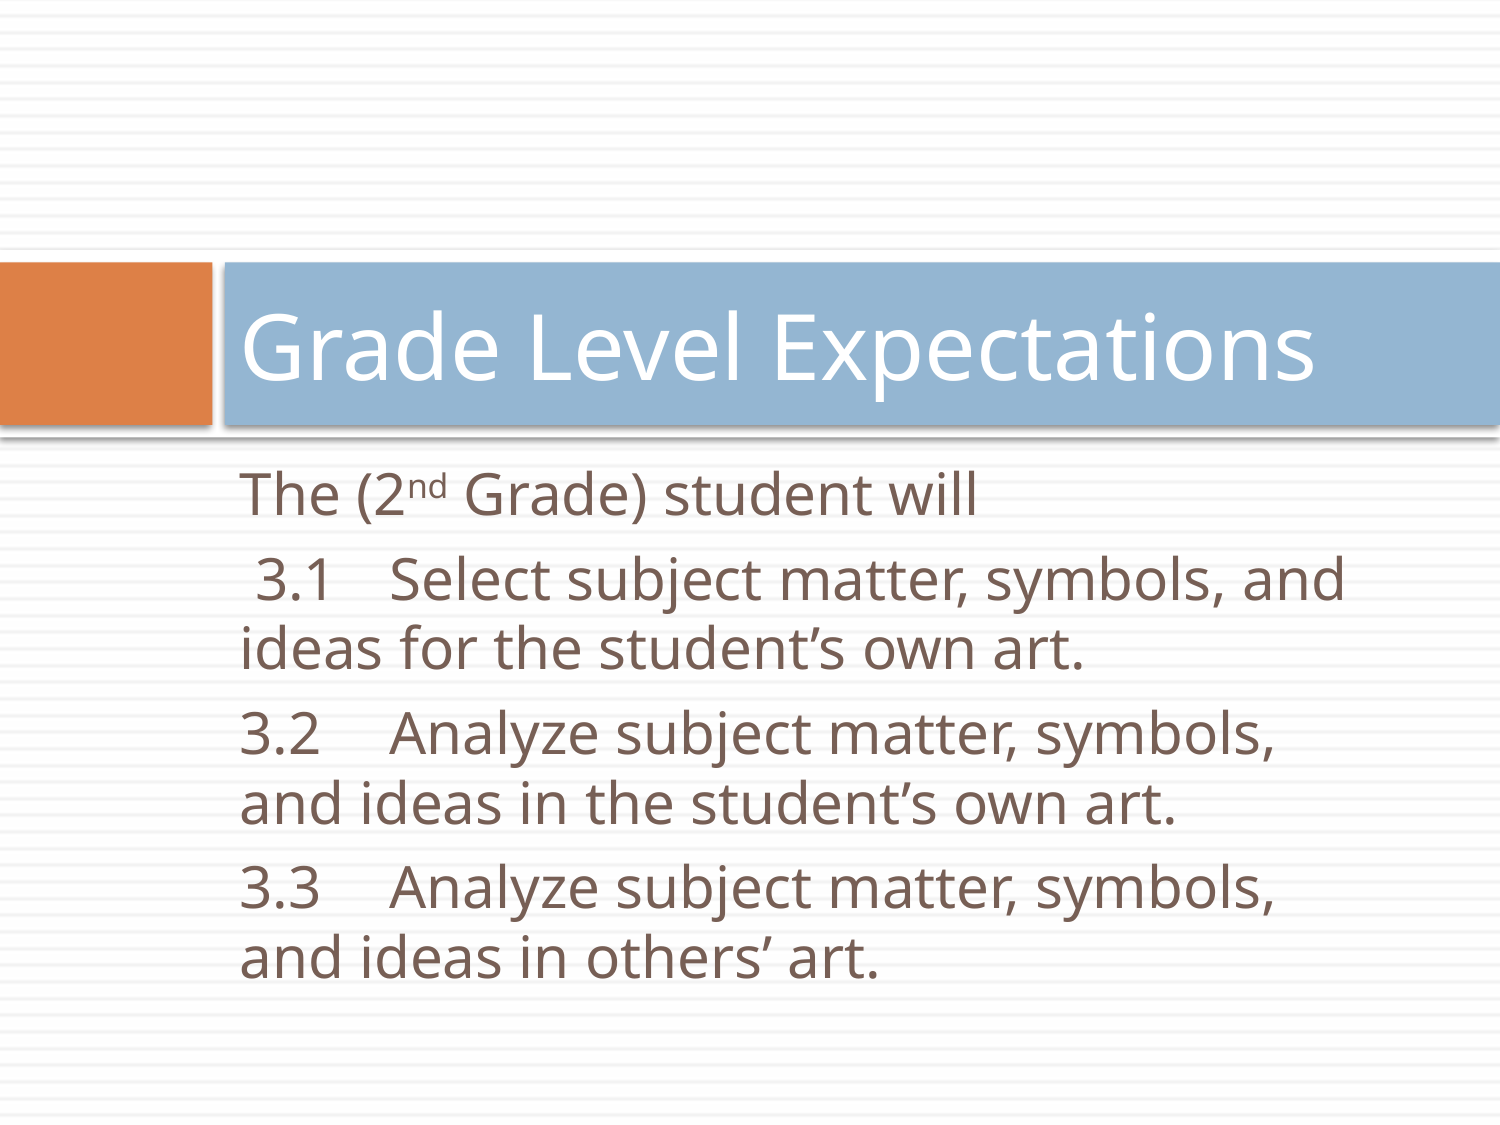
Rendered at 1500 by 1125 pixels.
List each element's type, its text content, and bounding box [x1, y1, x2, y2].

title Grade Level Expectations [225, 262, 1475, 425]
list The (2nd Grade) student will 3.1 Select subject matter, symbols, and ideas for the student’s own art. 3.2 Analyze subject matter, symbols, and ideas in the student’s own art. 3.3 Analyze subject matter, symbols, and ideas in others’ art. [225, 450, 1394, 1125]
